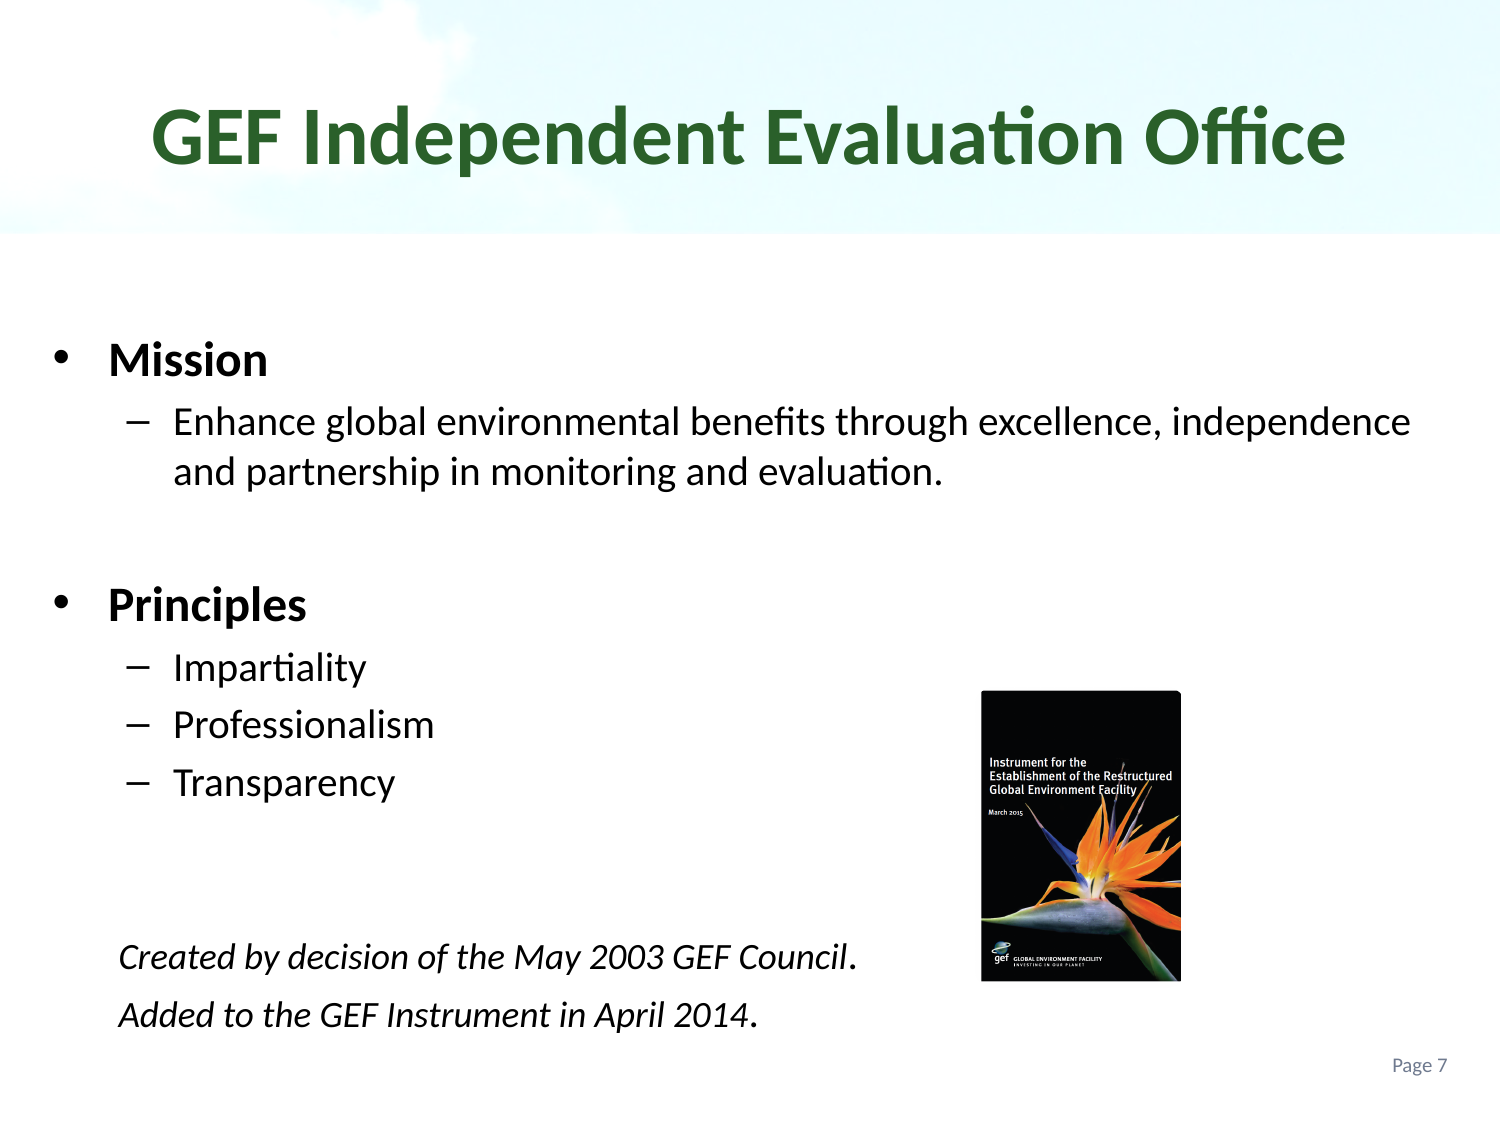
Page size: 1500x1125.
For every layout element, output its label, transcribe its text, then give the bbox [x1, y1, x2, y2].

list Mission Enhance global environmental benefits through excellence, independence and partnership in monitoring and evaluation. Principles Impartiality Professionalism Transparency Created by decision of the May 2003 GEF Council. Added to the GEF Instrument in April 2014. [37, 249, 1463, 1050]
picture [974, 687, 1186, 988]
title GEF Independent Evaluation Office [37, 37, 1463, 225]
